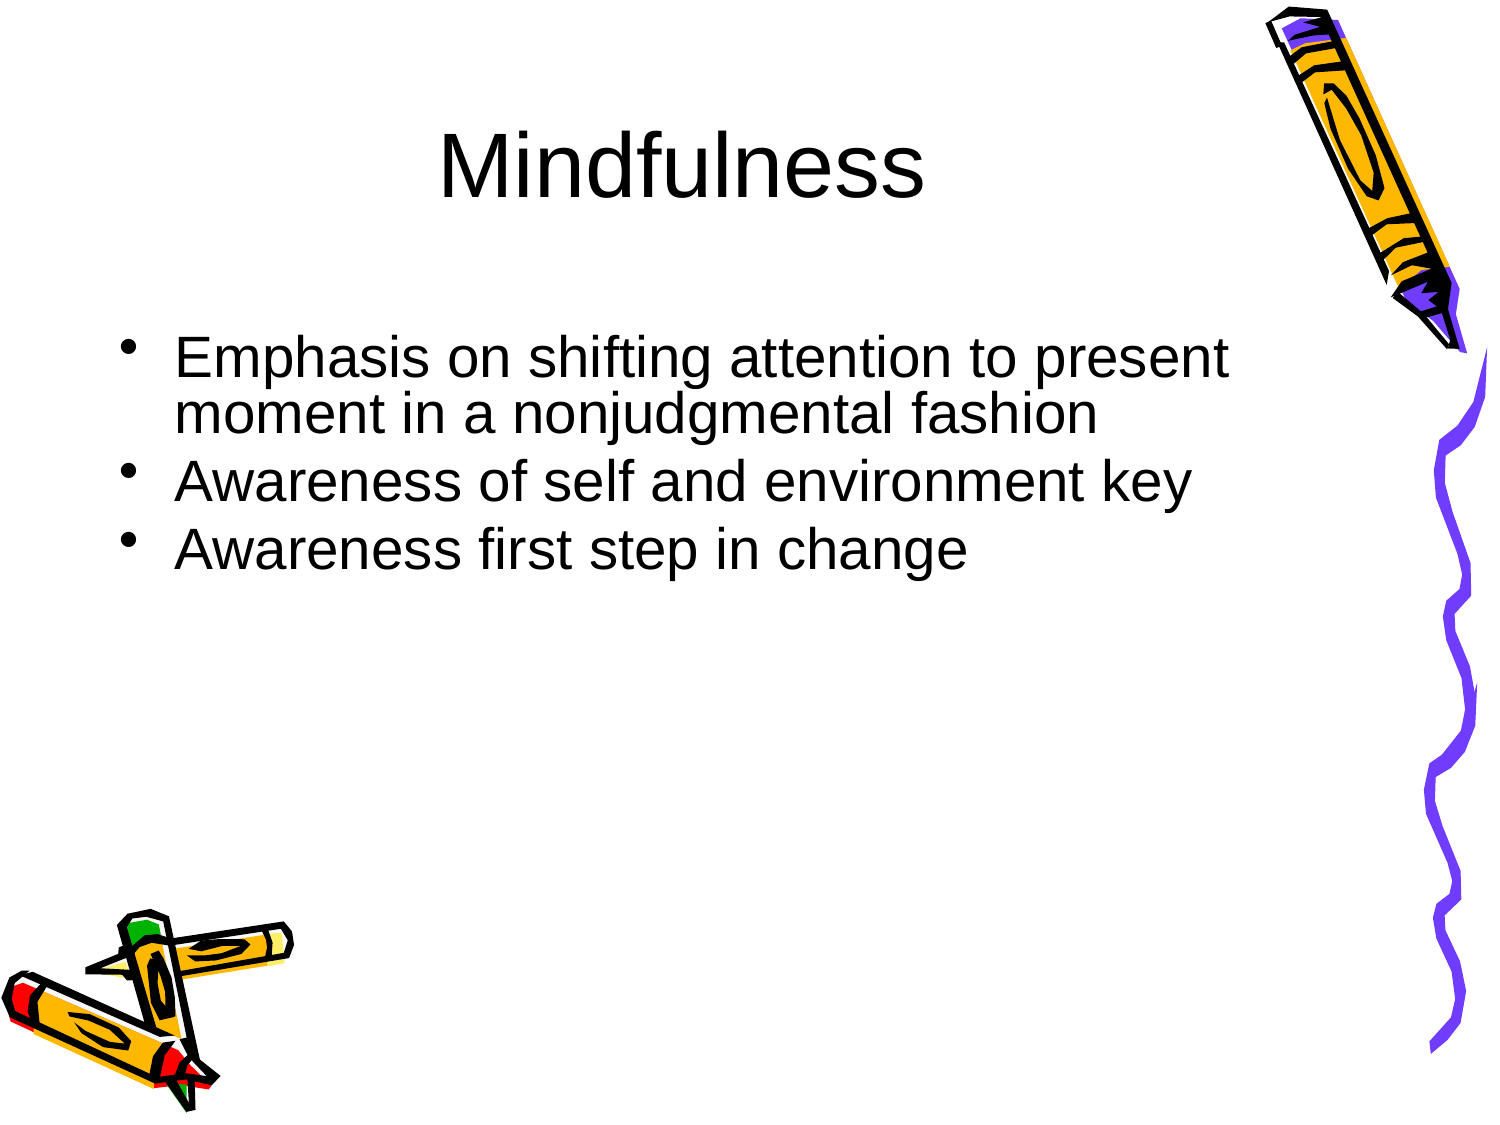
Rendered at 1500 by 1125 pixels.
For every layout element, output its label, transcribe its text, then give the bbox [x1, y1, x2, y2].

list Emphasis on shifting attention to present moment in a nonjudgmental fashion Awareness of self and environment key Awareness first step in change [118, 261, 1382, 863]
title Mindfulness [118, 0, 1247, 217]
